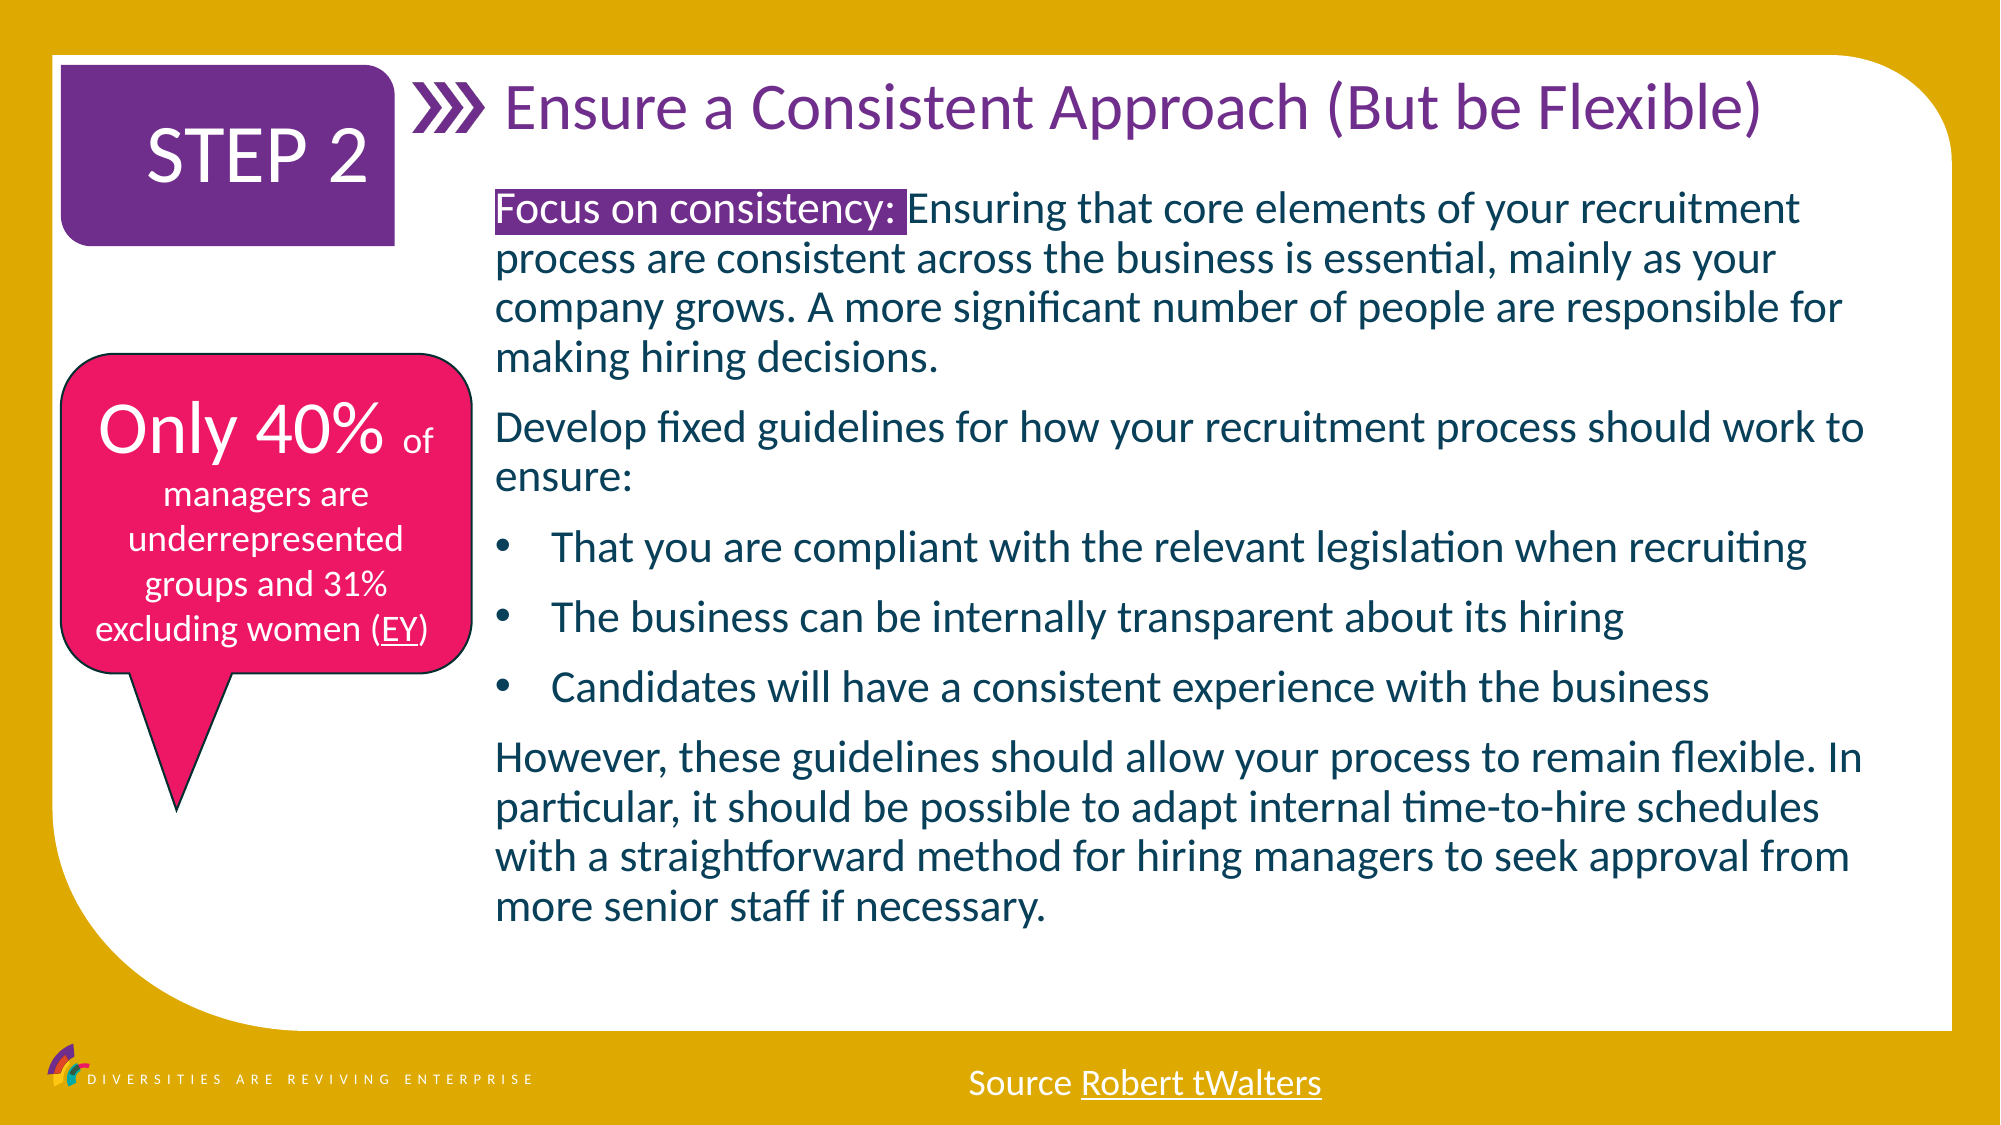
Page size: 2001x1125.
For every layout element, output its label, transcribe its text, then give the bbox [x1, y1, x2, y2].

text_box [59, 71, 396, 248]
text_box STEP 2 [15, 56, 385, 213]
text_box Source Robert tWalters [953, 1050, 1337, 1111]
list Focus on consistency: Ensuring that core elements of your recruitment process are consistent across the business is essential, mainly as your company grows. A more significant number of people are responsible for making hiring decisions. Develop fixed guidelines for how your recruitment process should work to ensure: That you are compliant with the relevant legislation when recruiting The business can be internally transparent about its hiring Candidates will have a consistent experience with the business However, these guidelines should allow your process to remain flexible. In particular, it should be possible to adapt internal time-to-hire schedules with a straightforward method for hiring managers to seek approval from more senior staff if necessary. [480, 176, 1915, 809]
text_box Only 40% of managers are underrepresented groups and 31% excluding women (EY) [59, 352, 473, 814]
picture [404, 64, 491, 151]
text_box Ensure a Consistent Approach (But be Flexible) [490, 19, 1989, 196]
